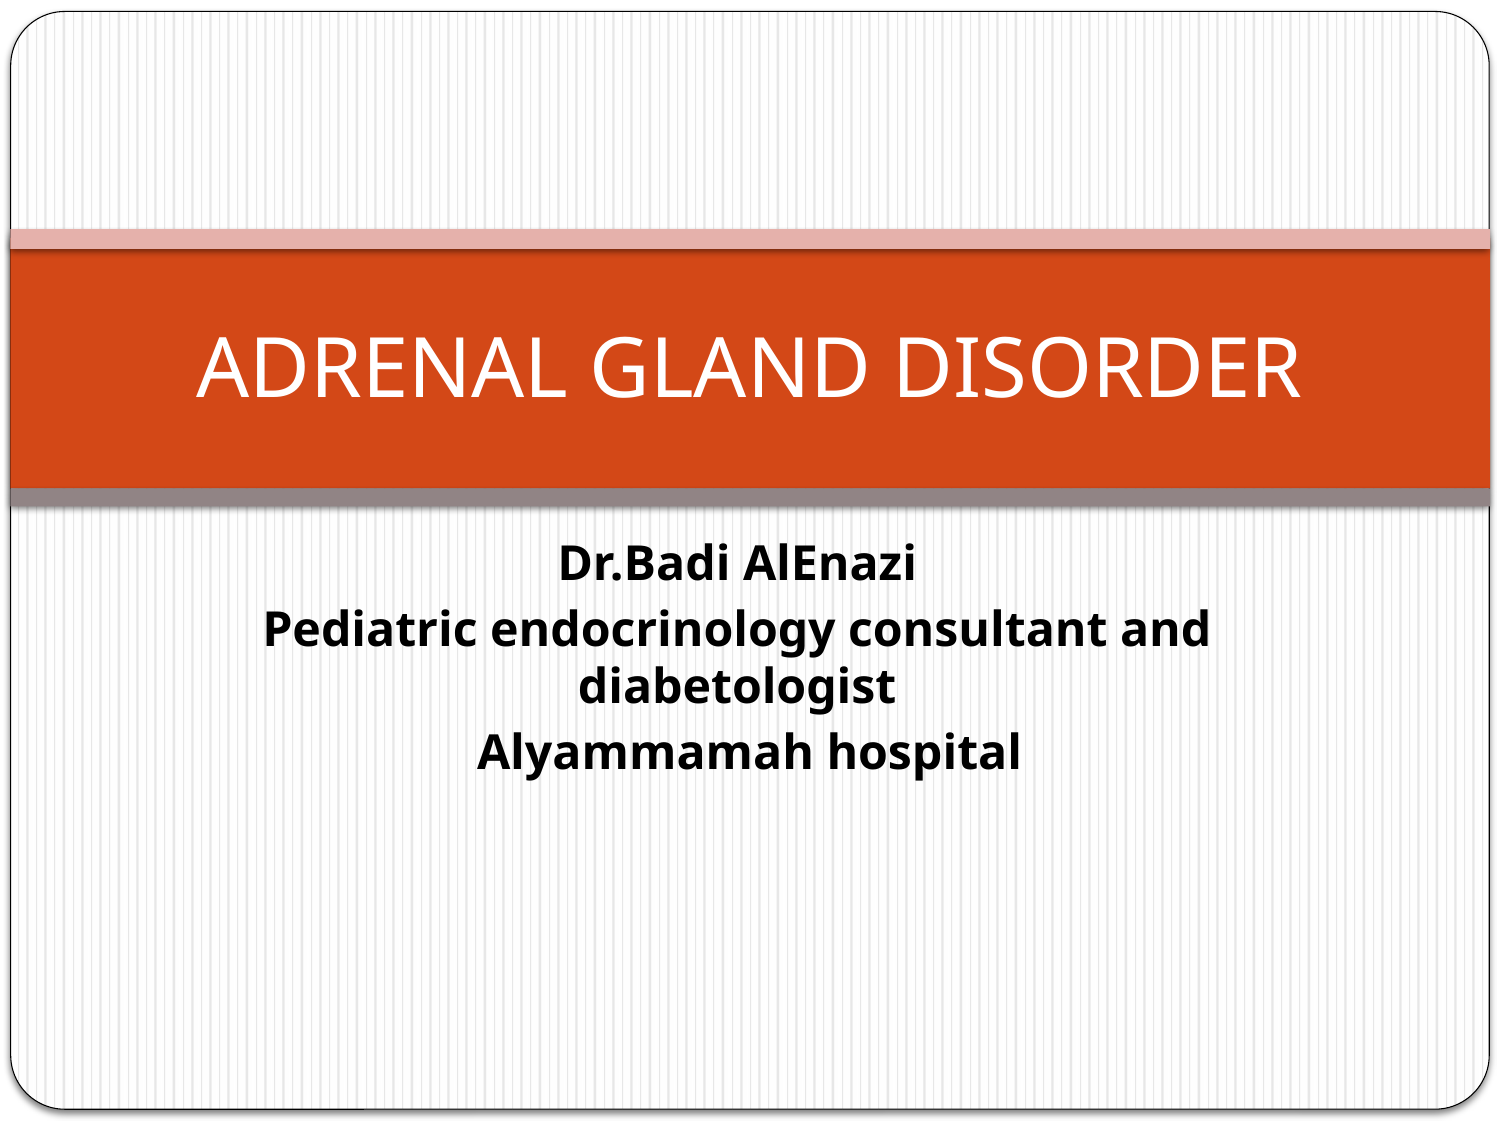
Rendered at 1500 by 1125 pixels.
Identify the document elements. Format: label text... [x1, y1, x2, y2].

title ADRENAL GLAND DISORDER [75, 247, 1425, 489]
subtitle Dr.Badi AlEnazi Pediatric endocrinology consultant and diabetologist Alyammamah hospital [212, 525, 1263, 788]
